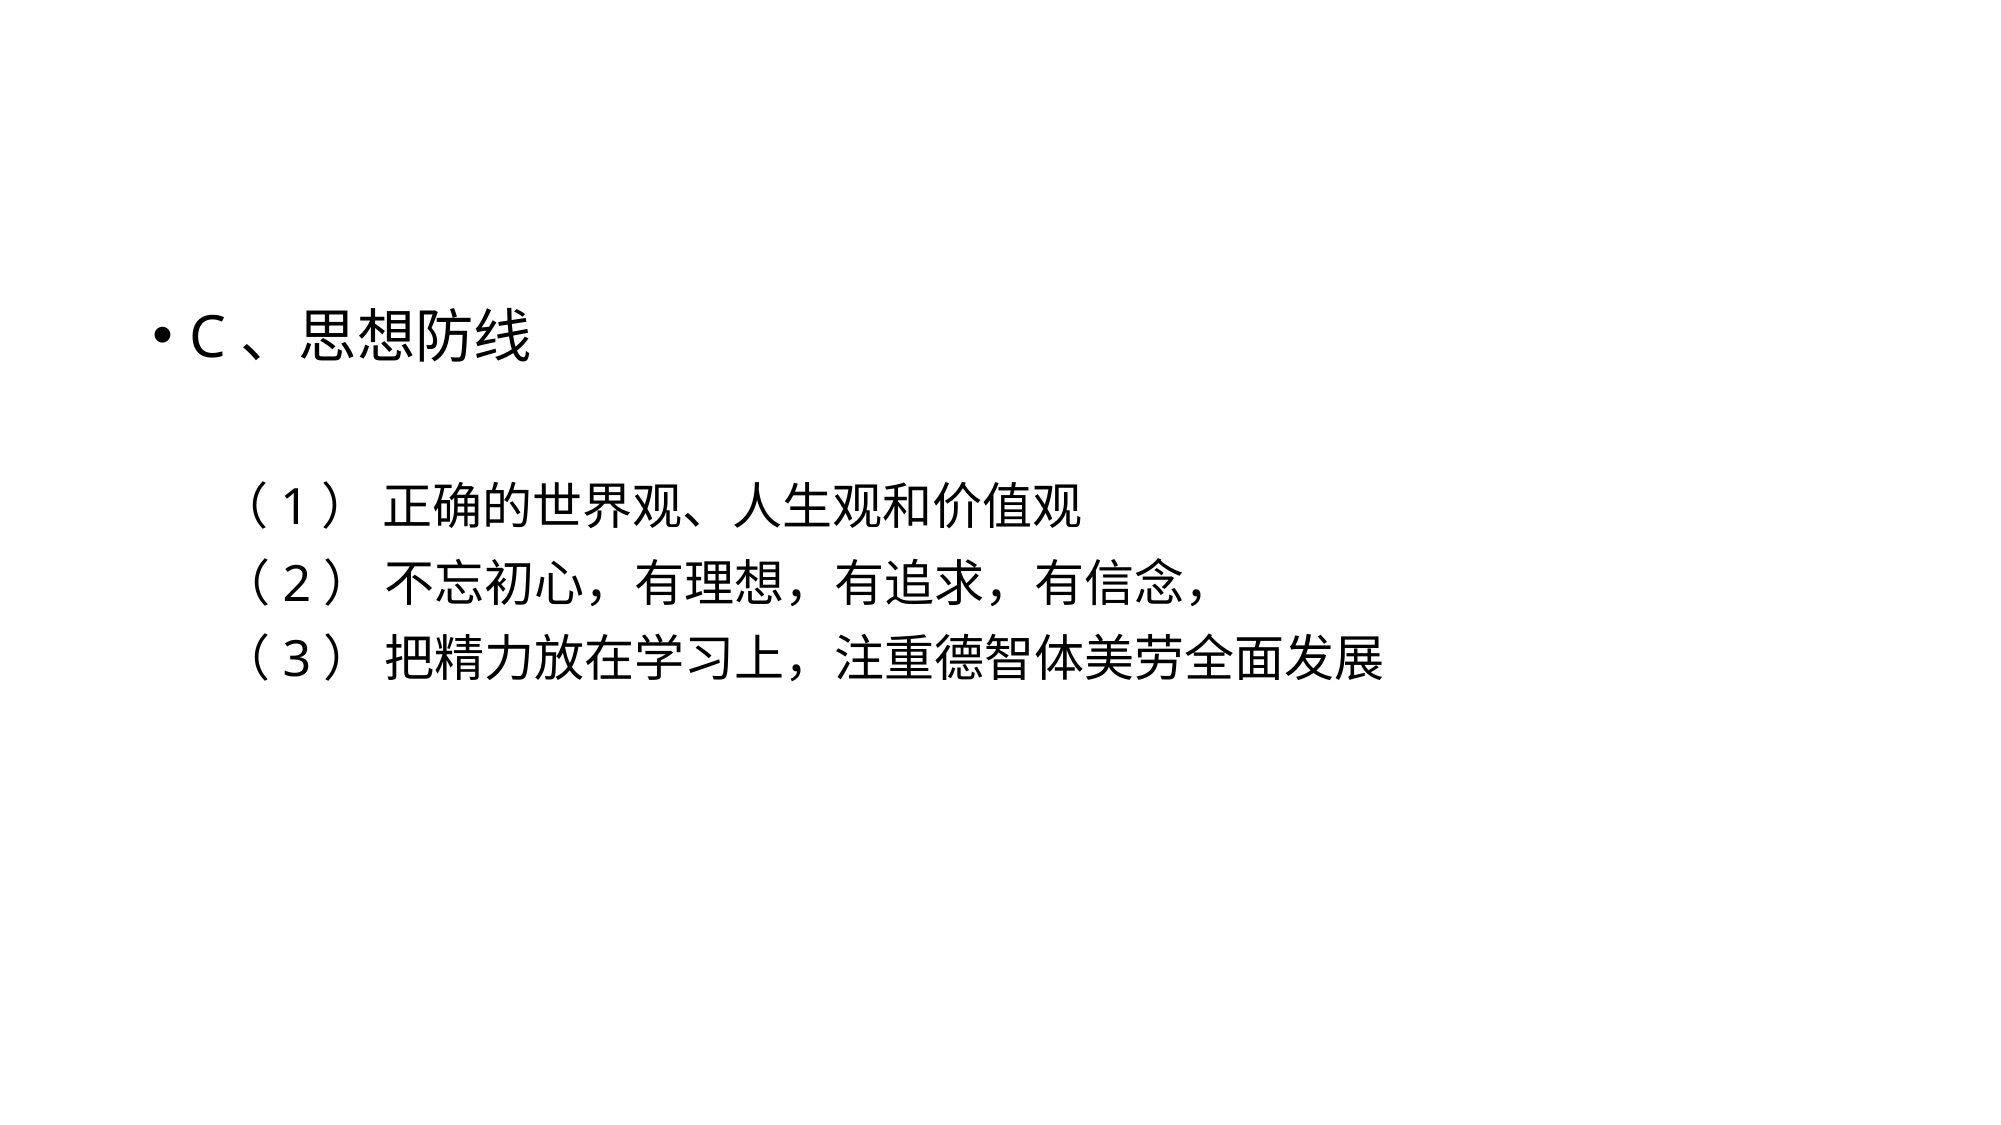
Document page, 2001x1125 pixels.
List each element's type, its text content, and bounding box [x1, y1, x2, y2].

list C、思想防线 （1） 正确的世界观、人生观和价值观 （2） 不忘初心，有理想，有追求，有信念， （3） 把精力放在学习上，注重德智体美劳全面发展 [137, 299, 1863, 1014]
